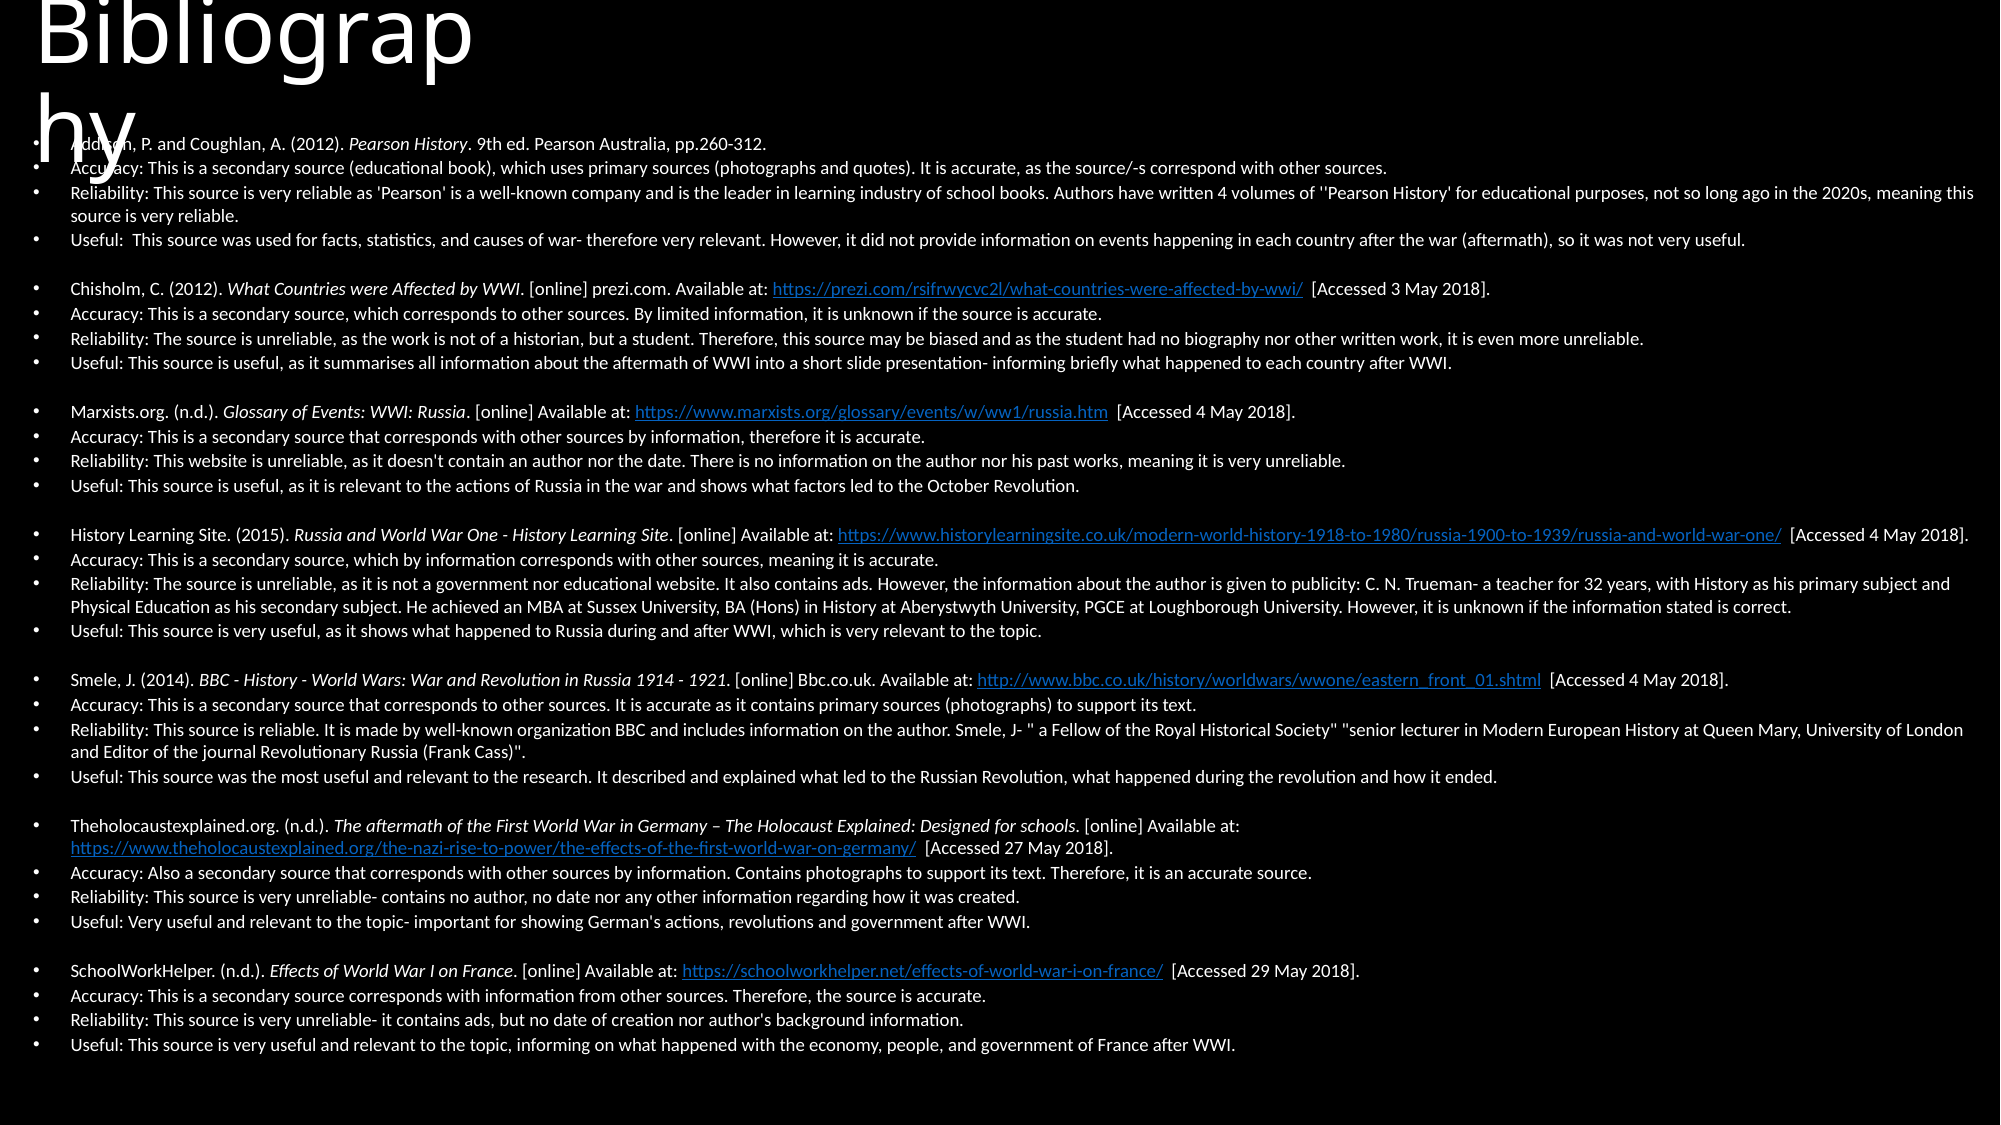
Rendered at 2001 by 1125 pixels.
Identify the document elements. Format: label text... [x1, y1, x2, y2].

title Bibliography [18, 16, 521, 124]
list Addison, P. and Coughlan, A. (2012). Pearson History. 9th ed. Pearson Australia, pp.260-312. Accuracy: This is a secondary source (educational book), which uses primary sources (photographs and quotes). It is accurate, as the source/-s correspond with other sources. Reliability: This source is very reliable as 'Pearson' is a well-known company and is the leader in learning industry of school books. Authors have written 4 volumes of ''Pearson History' for educational purposes, not so long ago in the 2020s, meaning this source is very reliable. Useful: This source was used for facts, statistics, and causes of war- therefore very relevant. However, it did not provide information on events happening in each country after the war (aftermath), so it was not very useful. Chisholm, C. (2012). What Countries were Affected by WWI. [online] prezi.com. Available at: https://prezi.com/rsifrwycvc2l/what-countries-were-affected-by-wwi/ [Accessed 3 May 2018]. Accuracy: This is a secondary source, which corresponds to other sources. By limited information, it is unknown if the source is accurate. Reliability: The source is unreliable, as the work is not of a historian, but a student. Therefore, this source may be biased and as the student had no biography nor other written work, it is even more unreliable. Useful: This source is useful, as it summarises all information about the aftermath of WWI into a short slide presentation- informing briefly what happened to each country after WWI. Marxists.org. (n.d.). Glossary of Events: WWI: Russia. [online] Available at: https://www.marxists.org/glossary/events/w/ww1/russia.htm [Accessed 4 May 2018]. Accuracy: This is a secondary source that corresponds with other sources by information, therefore it is accurate. Reliability: This website is unreliable, as it doesn't contain an author nor the date. There is no information on the author nor his past works, meaning it is very unreliable. Useful: This source is useful, as it is relevant to the actions of Russia in the war and shows what factors led to the October Revolution. History Learning Site. (2015). Russia and World War One - History Learning Site. [online] Available at: https://www.historylearningsite.co.uk/modern-world-history-1918-to-1980/russia-1900-to-1939/russia-and-world-war-one/ [Accessed 4 May 2018]. Accuracy: This is a secondary source, which by information corresponds with other sources, meaning it is accurate. Reliability: The source is unreliable, as it is not a government nor educational website. It also contains ads. However, the information about the author is given to publicity: C. N. Trueman- a teacher for 32 years, with History as his primary subject and Physical Education as his secondary subject. He achieved an MBA at Sussex University, BA (Hons) in History at Aberystwyth University, PGCE at Loughborough University. However, it is unknown if the information stated is correct. Useful: This source is very useful, as it shows what happened to Russia during and after WWI, which is very relevant to the topic. Smele, J. (2014). BBC - History - World Wars: War and Revolution in Russia 1914 - 1921. [online] Bbc.co.uk. Available at: http://www.bbc.co.uk/history/worldwars/wwone/eastern_front_01.shtml [Accessed 4 May 2018]. Accuracy: This is a secondary source that corresponds to other sources. It is accurate as it contains primary sources (photographs) to support its text. Reliability: This source is reliable. It is made by well-known organization BBC and includes information on the author. Smele, J- " a Fellow of the Royal Historical Society" "senior lecturer in Modern European History at Queen Mary, University of London and Editor of the journal Revolutionary Russia (Frank Cass)". Useful: This source was the most useful and relevant to the research. It described and explained what led to the Russian Revolution, what happened during the revolution and how it ended. Theholocaustexplained.org. (n.d.). The aftermath of the First World War in Germany – The Holocaust Explained: Designed for schools. [online] Available at: https://www.theholocaustexplained.org/the-nazi-rise-to-power/the-effects-of-the-first-world-war-on-germany/ [Accessed 27 May 2018]. Accuracy: Also a secondary source that corresponds with other sources by information. Contains photographs to support its text. Therefore, it is an accurate source. Reliability: This source is very unreliable- contains no author, no date nor any other information regarding how it was created. Useful: Very useful and relevant to the topic- important for showing German's actions, revolutions and government after WWI. SchoolWorkHelper. (n.d.). Effects of World War I on France. [online] Available at: https://schoolworkhelper.net/effects-of-world-war-i-on-france/ [Accessed 29 May 2018]. Accuracy: This is a secondary source corresponds with information from other sources. Therefore, the source is accurate. Reliability: This source is very unreliable- it contains ads, but no date of creation nor author's background information. Useful: This source is very useful and relevant to the topic, informing on what happened with the economy, people, and government of France after WWI. [18, 124, 2000, 1122]
